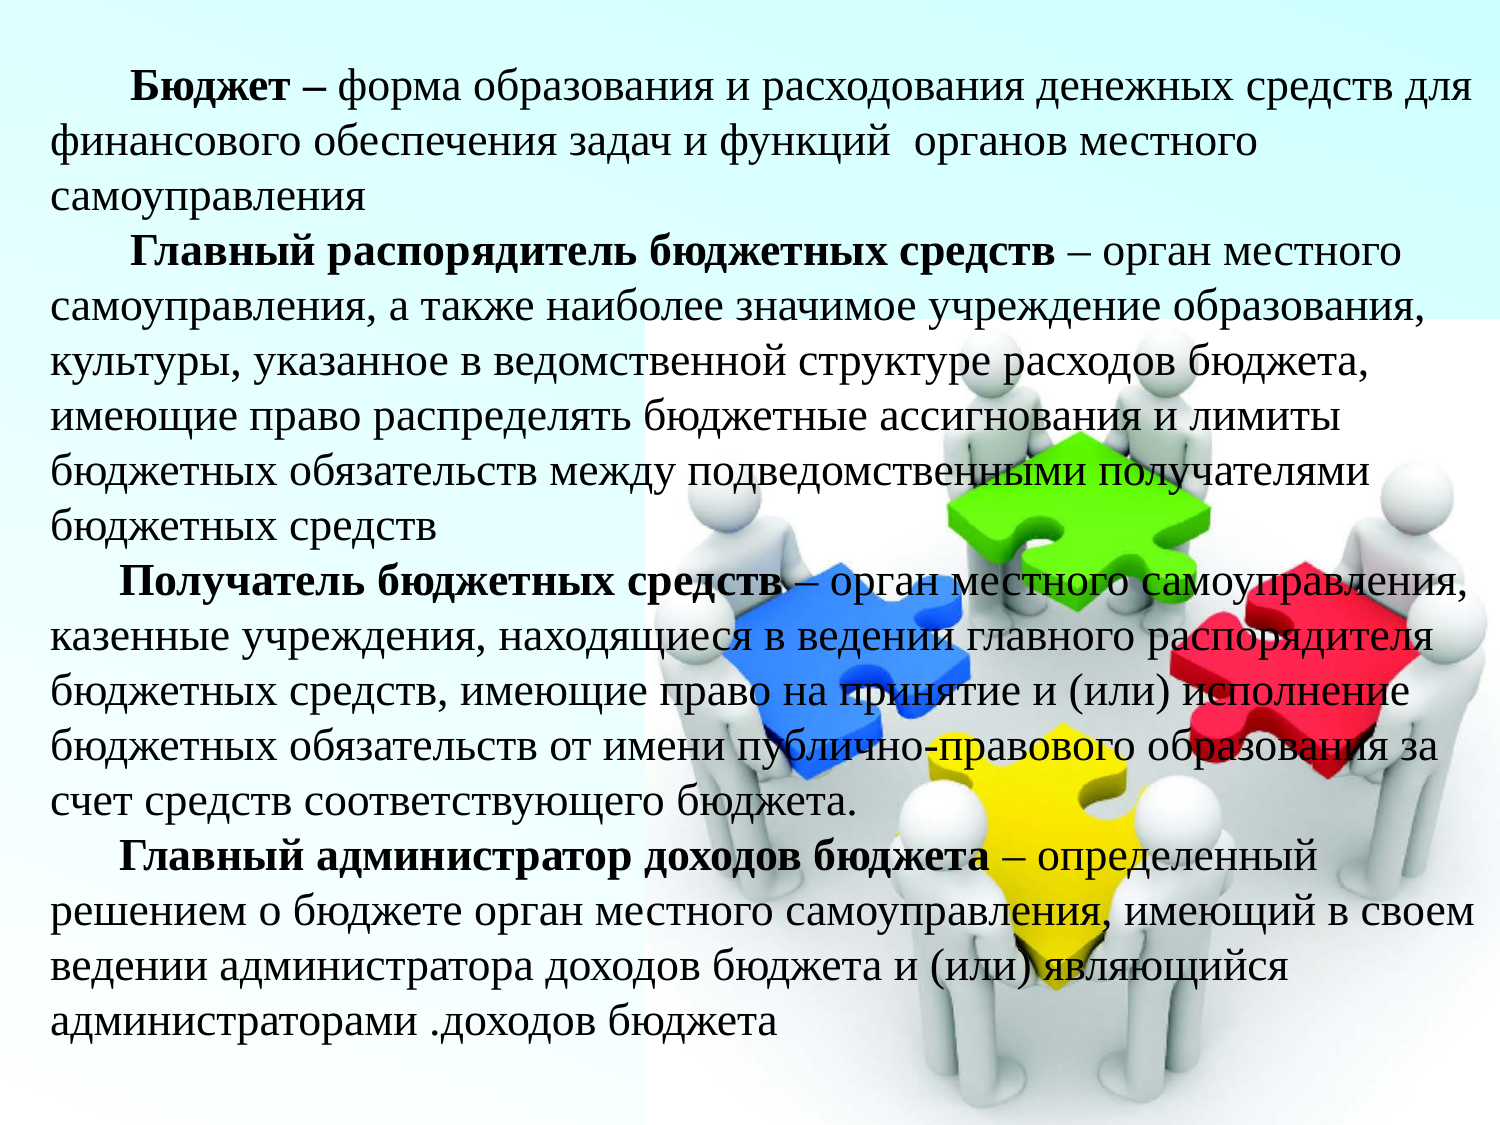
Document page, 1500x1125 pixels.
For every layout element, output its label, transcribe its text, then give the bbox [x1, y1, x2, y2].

picture [644, 319, 1500, 1125]
title Бюджет – форма образования и расходования денежных средств для финансового обеспечения задач и функций органов местного самоуправления Главный распорядитель бюджетных средств – орган местного самоуправления, а также наиболее значимое учреждение образования, культуры, указанное в ведомственной структуре расходов бюджета, имеющие право распределять бюджетные ассигнования и лимиты бюджетных обязательств между подведомственными получателями бюджетных средств Получатель бюджетных средств – орган местного самоуправления, казенные учреждения, находящиеся в ведении главного распорядителя бюджетных средств, имеющие право на принятие и (или) исполнение бюджетных обязательств от имени публично-правового образования за счет средств соответствующего бюджета. Главный администратор доходов бюджета – определенный решением о бюджете орган местного самоуправления, имеющий в своем ведении администратора доходов бюджета и (или) являющийся администраторами .доходов бюджета [34, 0, 1500, 1046]
